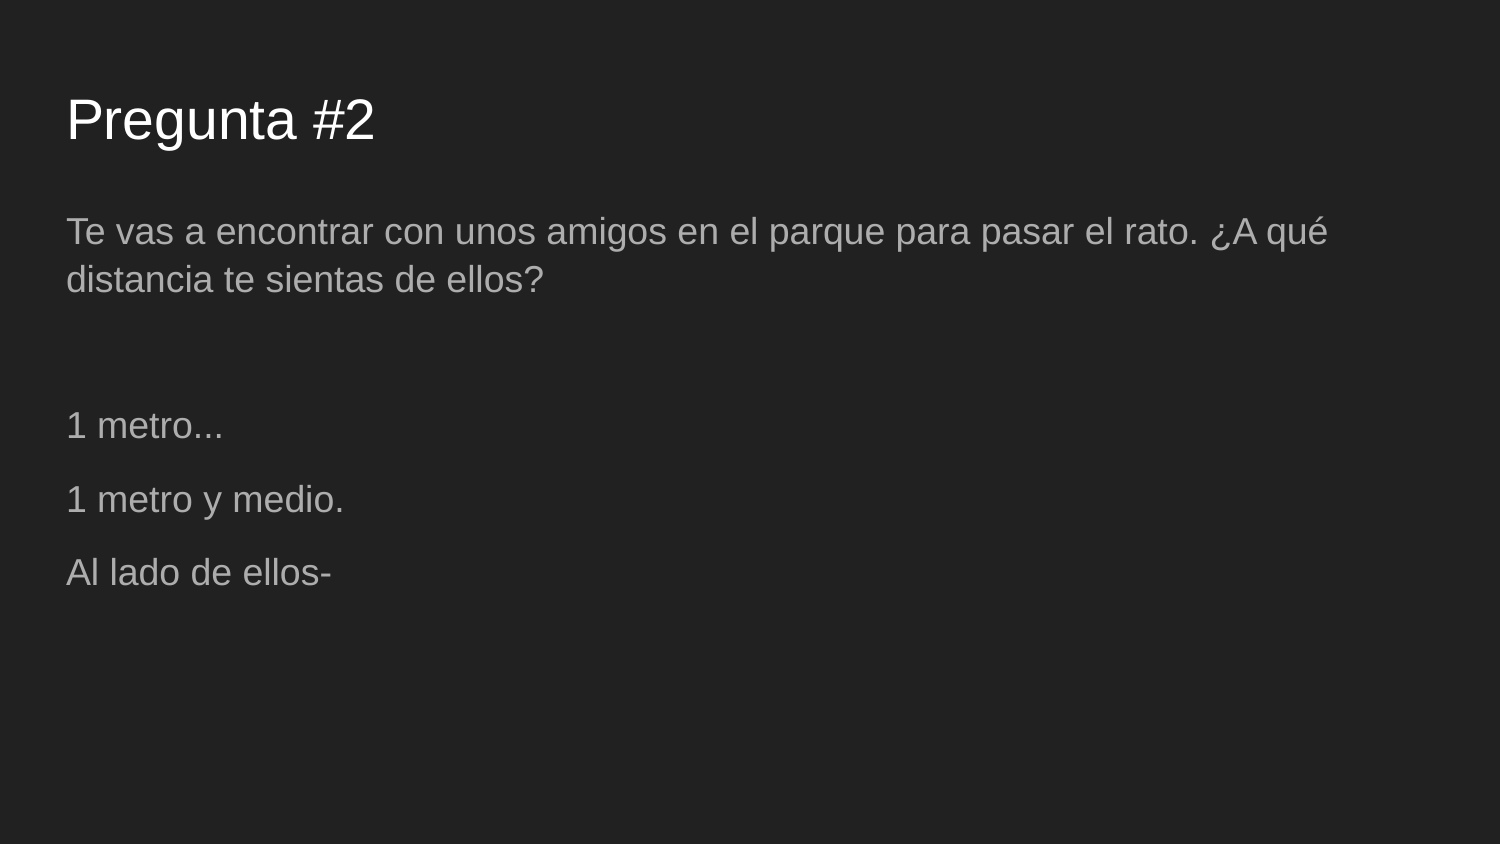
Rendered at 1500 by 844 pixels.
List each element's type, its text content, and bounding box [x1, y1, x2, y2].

title Pregunta #2 [51, 72, 1449, 167]
list Te vas a encontrar con unos amigos en el parque para pasar el rato. ¿A qué distancia te sientas de ellos? 1 metro... 1 metro y medio. Al lado de ellos- [51, 189, 1449, 750]
